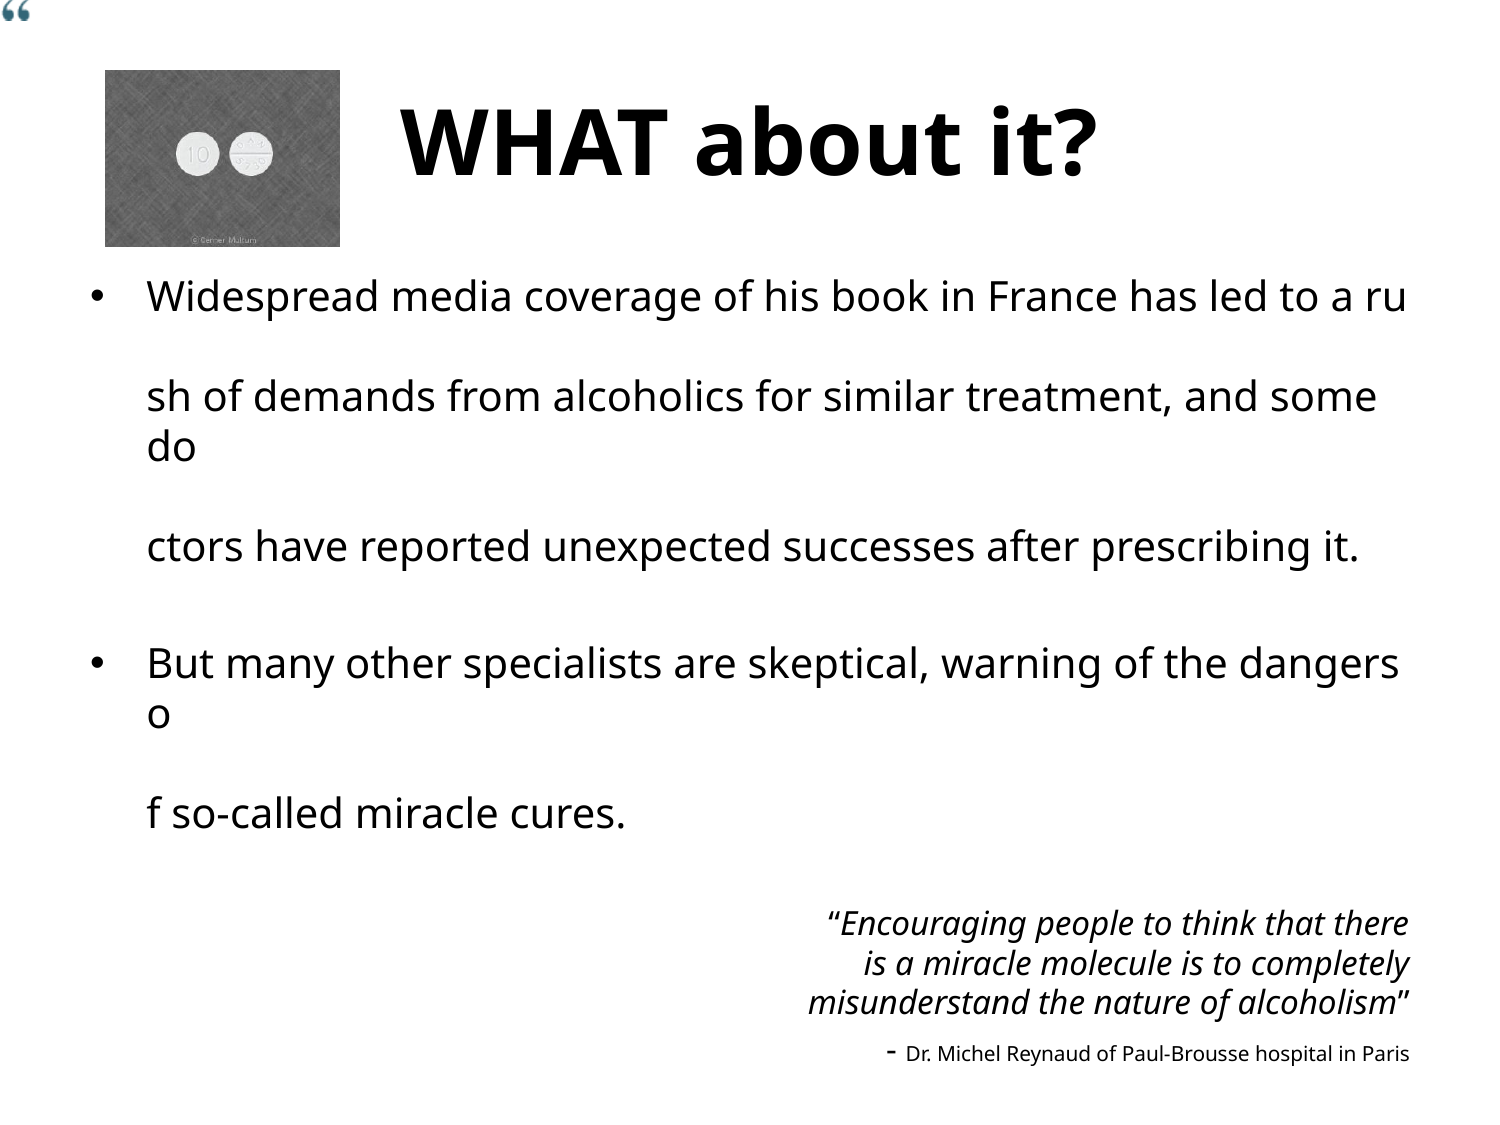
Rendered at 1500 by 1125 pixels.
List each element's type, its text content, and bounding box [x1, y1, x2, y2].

picture [105, 70, 341, 247]
picture [0, 0, 38, 21]
list Widespread media coverage of his book in France has led to a ru sh of demands from alcoholics for similar treatment, and some do ctors have reported unexpected successes after prescribing it. But many other specialists are skeptical, warning of the dangers o f so-called miracle cures. “Encouraging people to think that there is a miracle molecule is to completely misunderstand the nature of alcoholism” - Dr. Michel Reynaud of Paul-Brousse hospital in Paris [75, 262, 1425, 1005]
title WHAT about it? [75, 45, 1425, 233]
